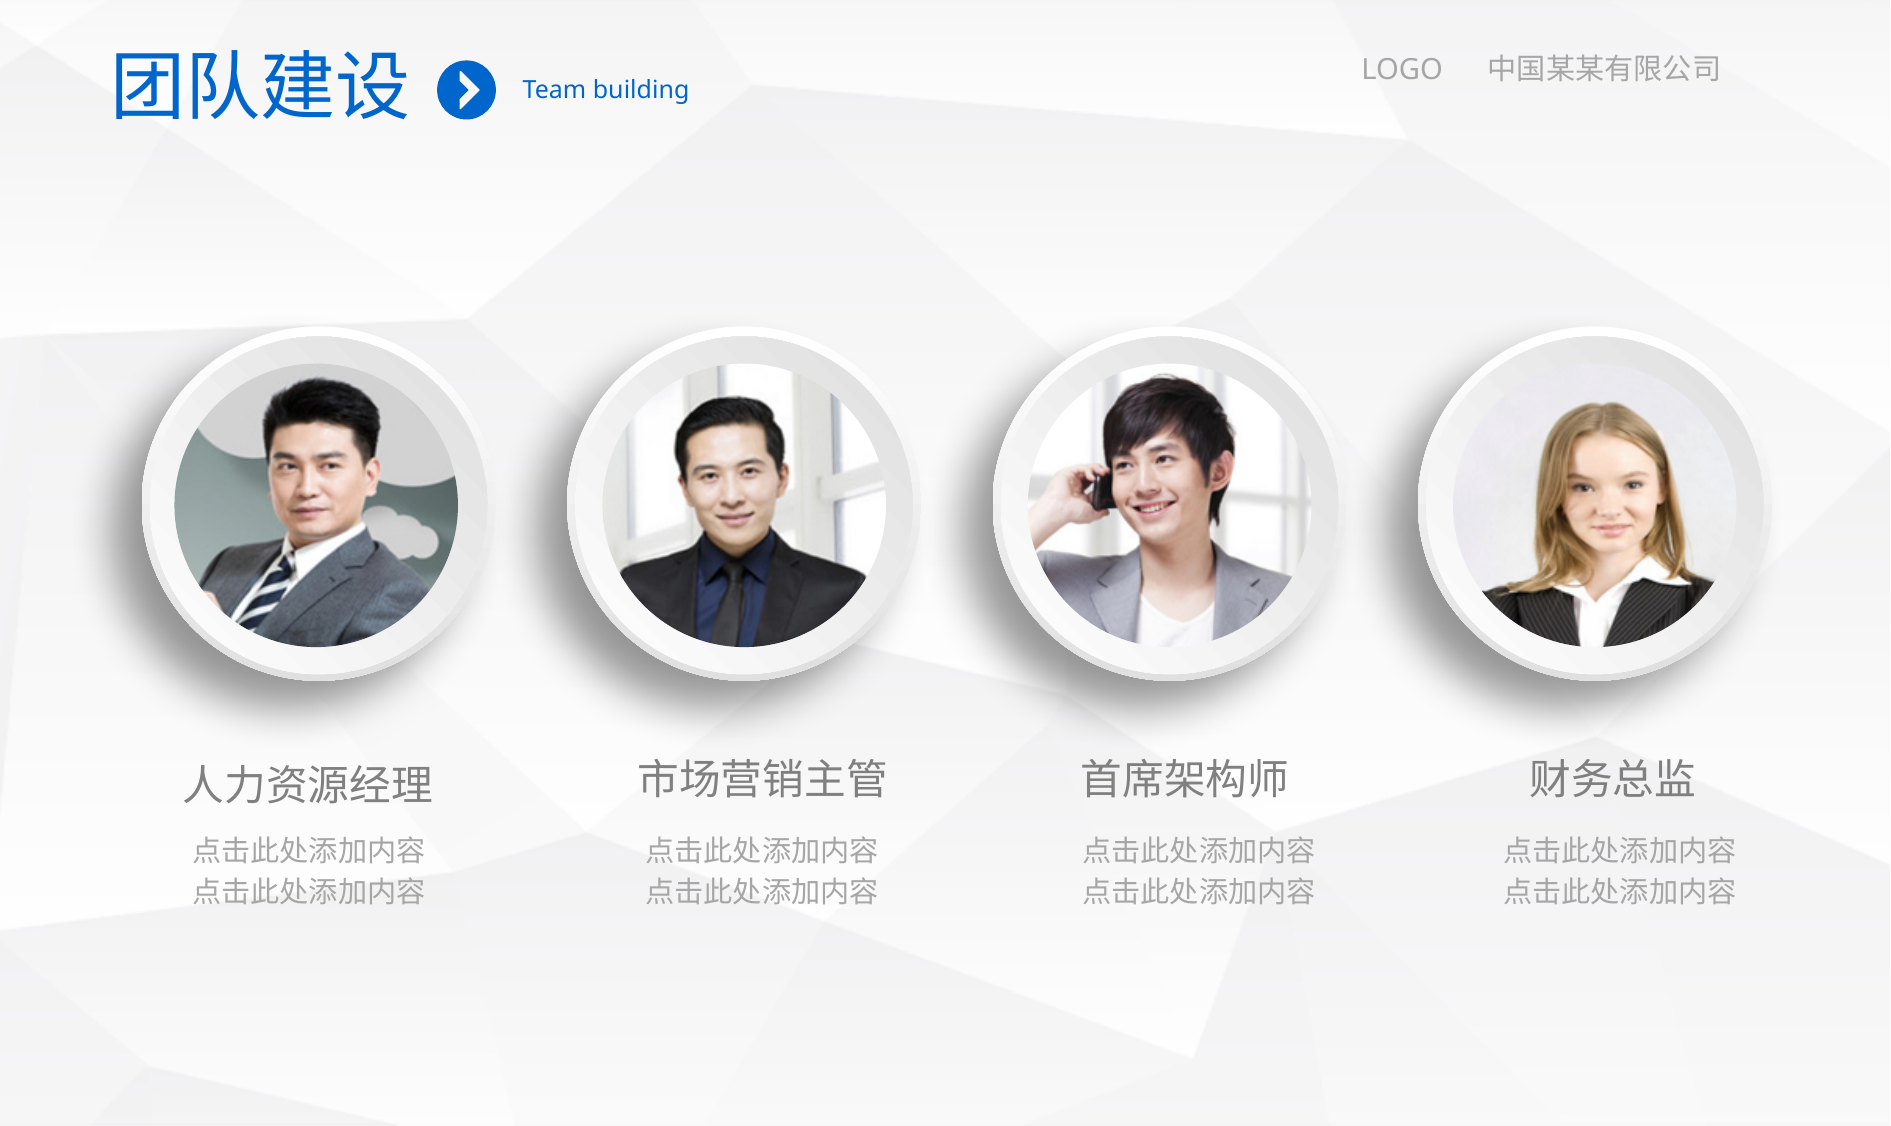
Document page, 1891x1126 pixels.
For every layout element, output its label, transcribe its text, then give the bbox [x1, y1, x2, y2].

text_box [622, 744, 922, 918]
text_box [992, 326, 1347, 681]
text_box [141, 326, 496, 681]
picture [0, 0, 1891, 1126]
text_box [566, 326, 922, 681]
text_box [1417, 326, 1773, 681]
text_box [167, 751, 485, 918]
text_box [58, 30, 884, 138]
text_box LOGO 中国某某有限公司 [1346, 42, 1854, 93]
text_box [1488, 744, 1756, 918]
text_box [1065, 744, 1336, 918]
